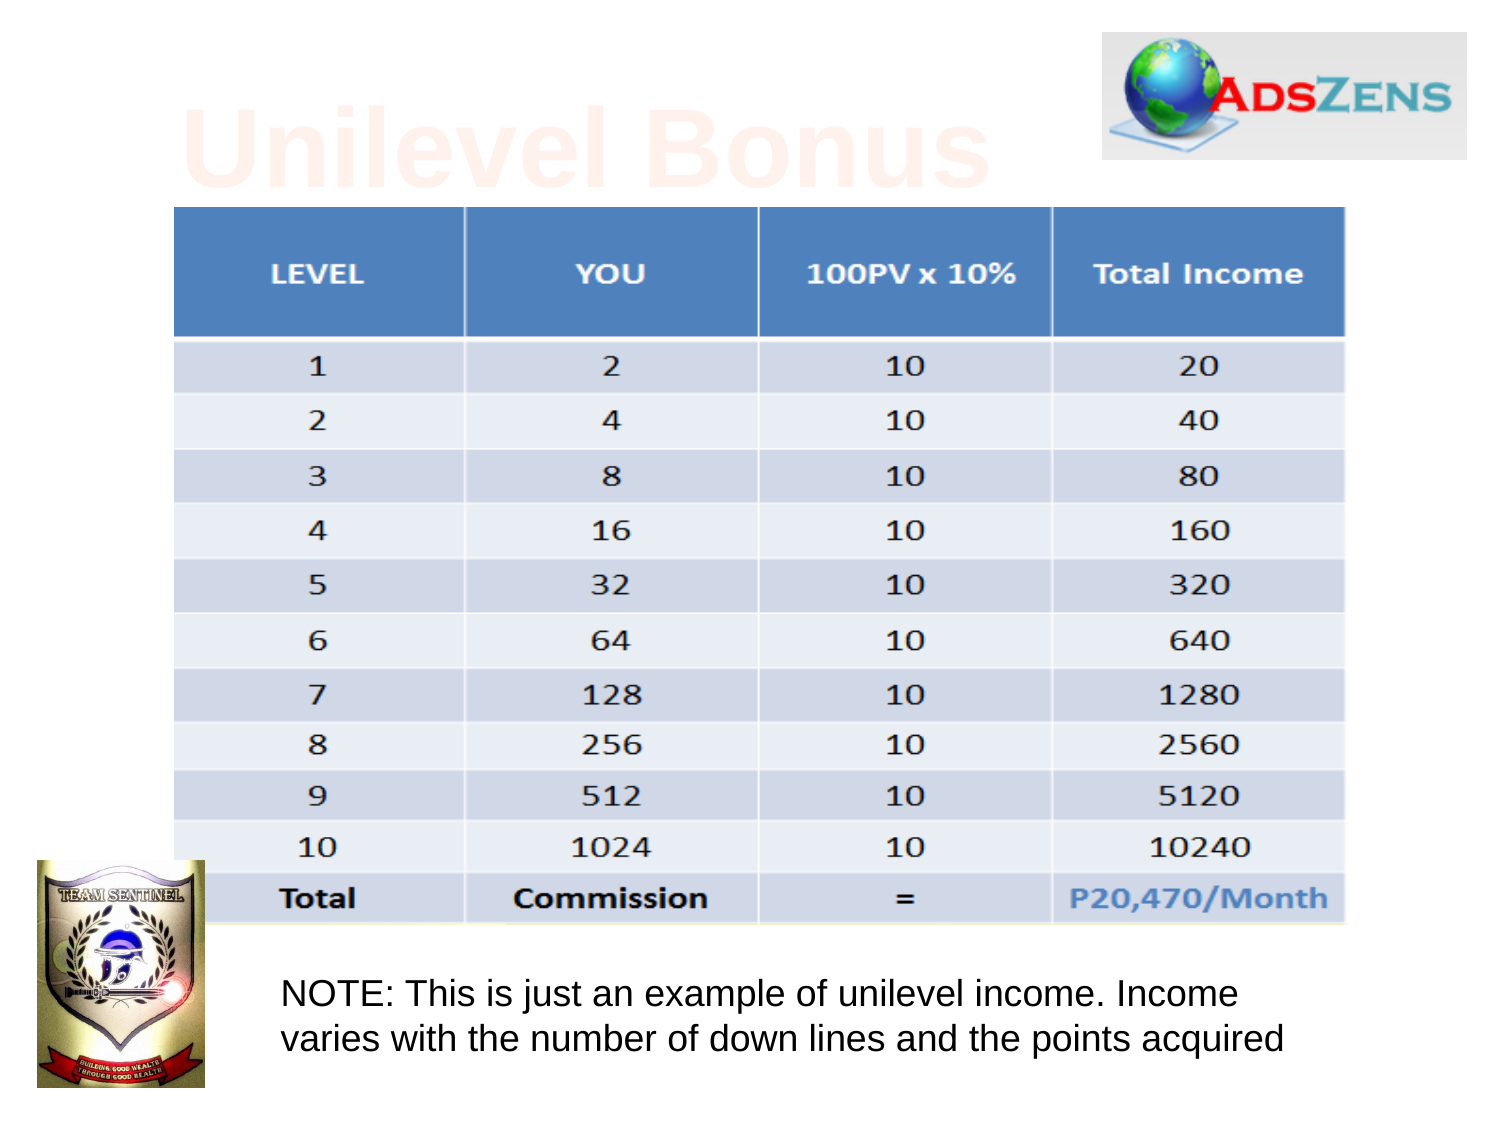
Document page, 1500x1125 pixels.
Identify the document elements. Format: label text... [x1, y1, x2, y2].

picture [37, 207, 1348, 1089]
text_box Unilevel Bonus [165, 67, 1416, 218]
text_box NOTE: This is just an example of unilevel income. Income varies with the number of down lines and the points acquired [265, 961, 1362, 1067]
picture [1101, 32, 1467, 160]
